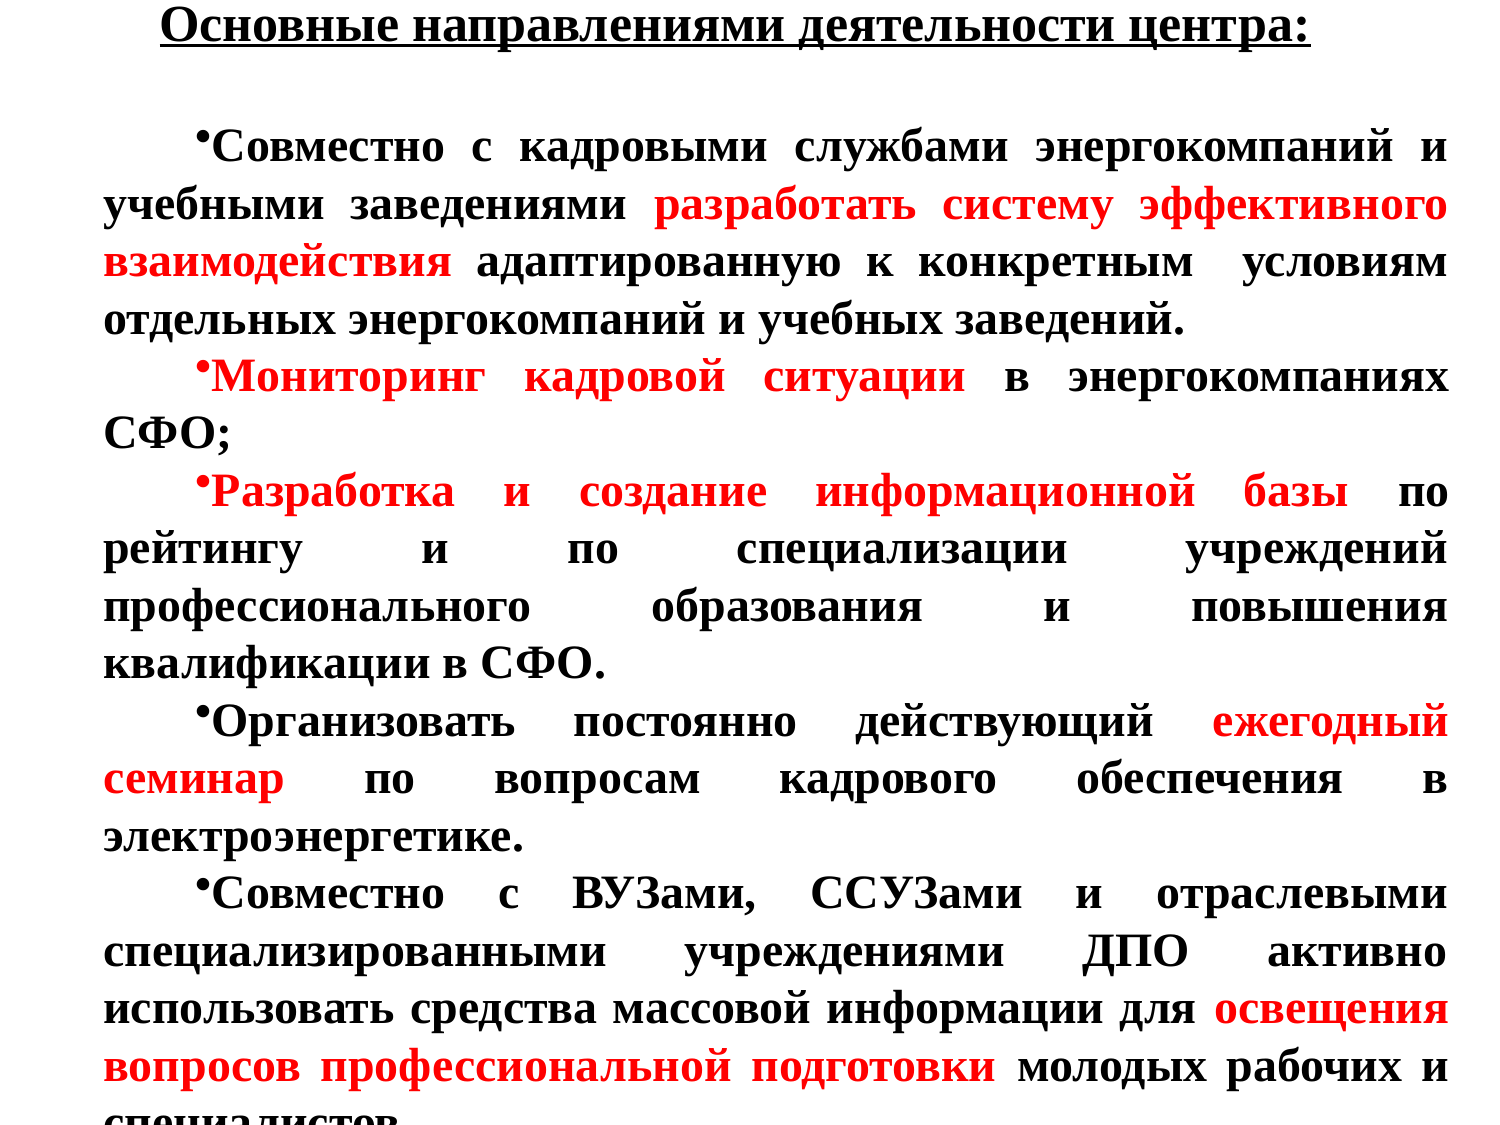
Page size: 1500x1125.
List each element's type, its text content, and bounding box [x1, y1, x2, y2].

text_box Основные направлениями деятельности центра: Совместно с кадровыми службами энергокомпаний и учебными заведениями разработать систему эффективного взаимодействия адаптированную к конкретным условиям отдельных энергокомпаний и учебных заведений. Мониторинг кадровой ситуации в энергокомпаниях СФО; Разработка и создание информационной базы по рейтингу и по специализации учреждений профессионального образования и повышения квалификации в СФО. Организовать постоянно действующий ежегодный семинар по вопросам кадрового обеспечения в электроэнергетике. Совместно с ВУЗами, ССУЗами и отраслевыми специализированными учреждениями ДПО активно использовать средства массовой информации для освещения вопросов профессиональной подготовки молодых рабочих и специалистов. [53, 0, 1465, 1125]
